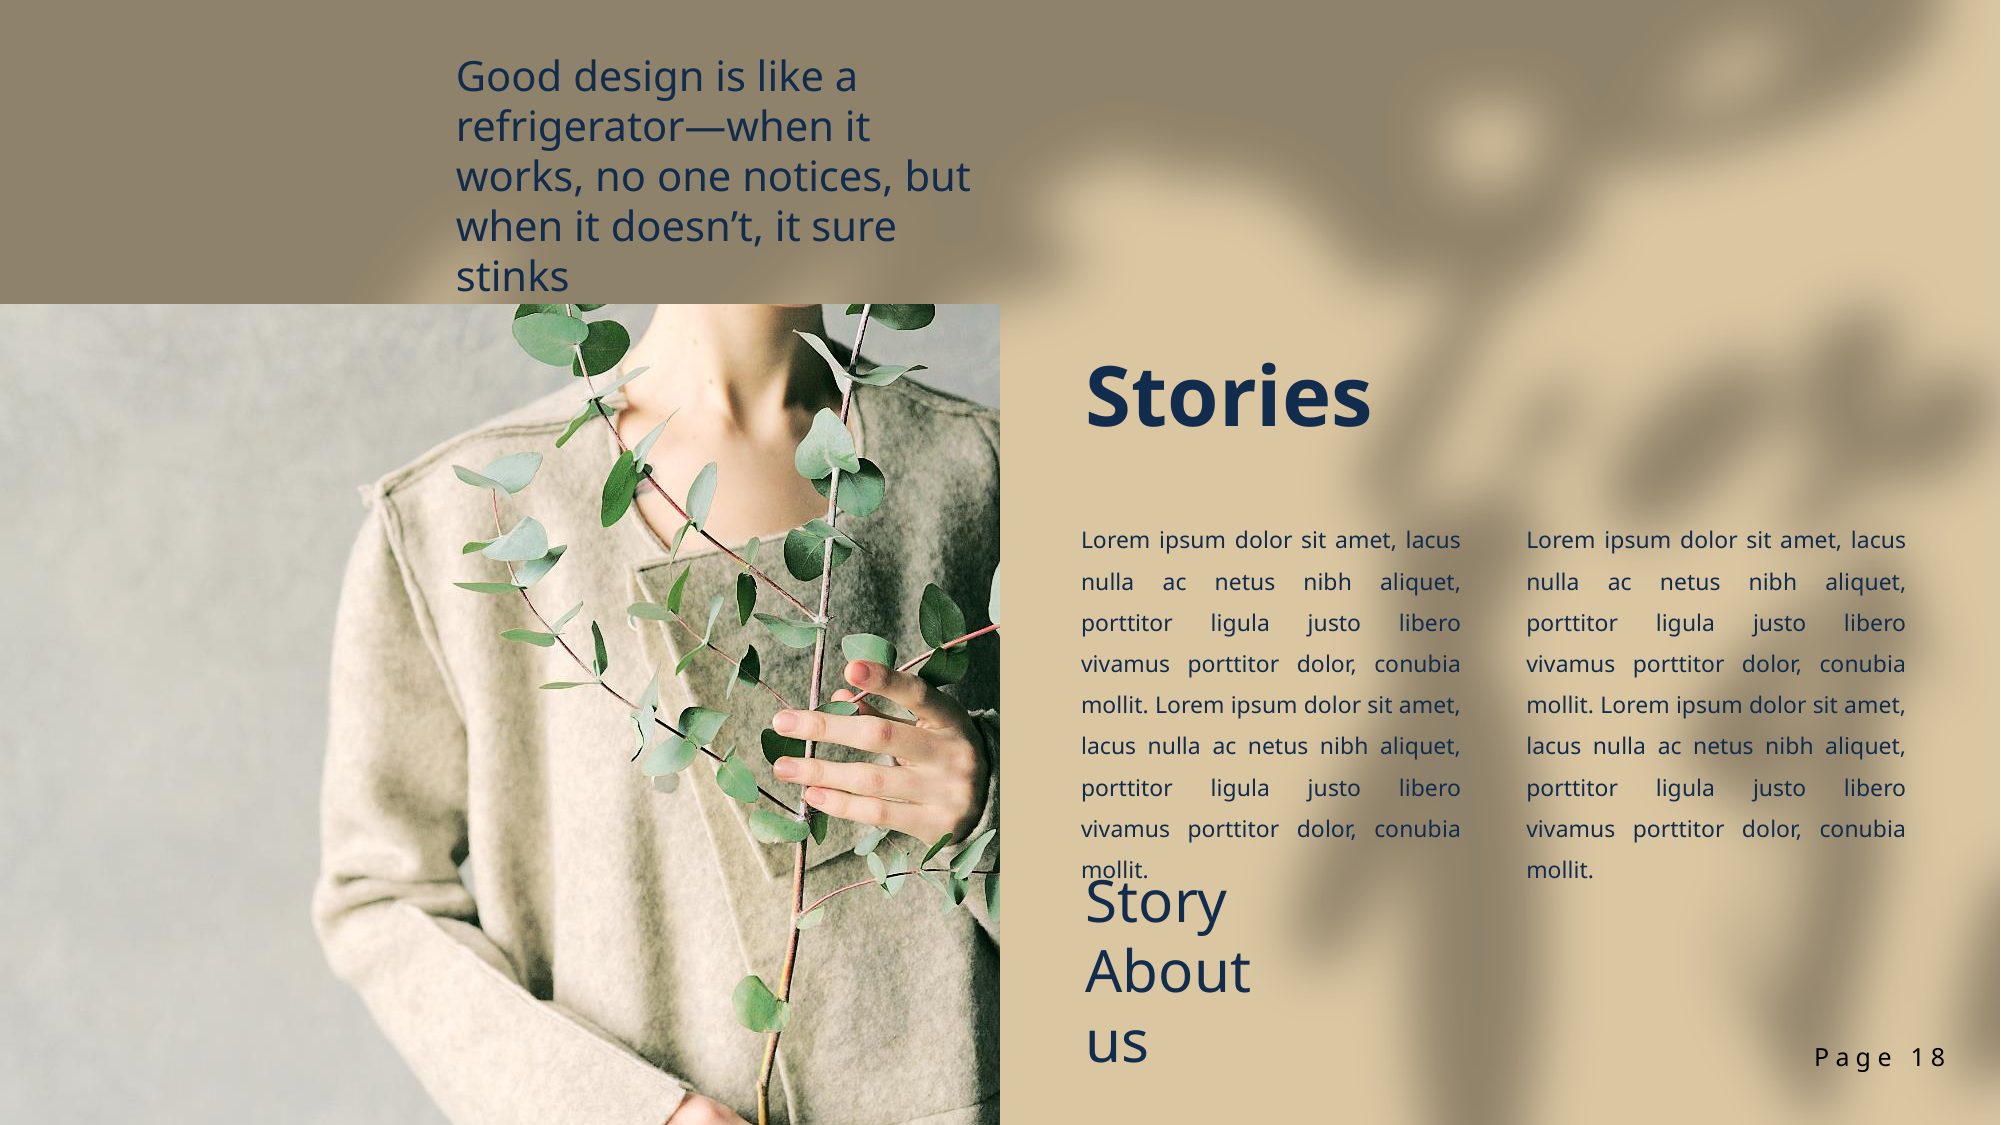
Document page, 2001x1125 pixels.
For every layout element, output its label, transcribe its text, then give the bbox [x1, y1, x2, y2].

picture [0, 0, 2000, 1125]
text_box Lorem ipsum dolor sit amet, lacus nulla ac netus nibh aliquet, porttitor ligula justo libero vivamus porttitor dolor, conubia mollit. Lorem ipsum dolor sit amet, lacus nulla ac netus nibh aliquet, porttitor ligula justo libero vivamus porttitor dolor, conubia mollit. [1511, 505, 1922, 891]
text_box Lorem ipsum dolor sit amet, lacus nulla ac netus nibh aliquet, porttitor ligula justo libero vivamus porttitor dolor, conubia mollit. Lorem ipsum dolor sit amet, lacus nulla ac netus nibh aliquet, porttitor ligula justo libero vivamus porttitor dolor, conubia mollit. [1066, 505, 1477, 891]
text_box Stories [1071, 336, 1702, 461]
text_box Good design is like a refrigerator—when it works, no one notices, but when it doesn’t, it sure stinks [441, 41, 1000, 304]
text_box Story About us [1071, 856, 1477, 1082]
